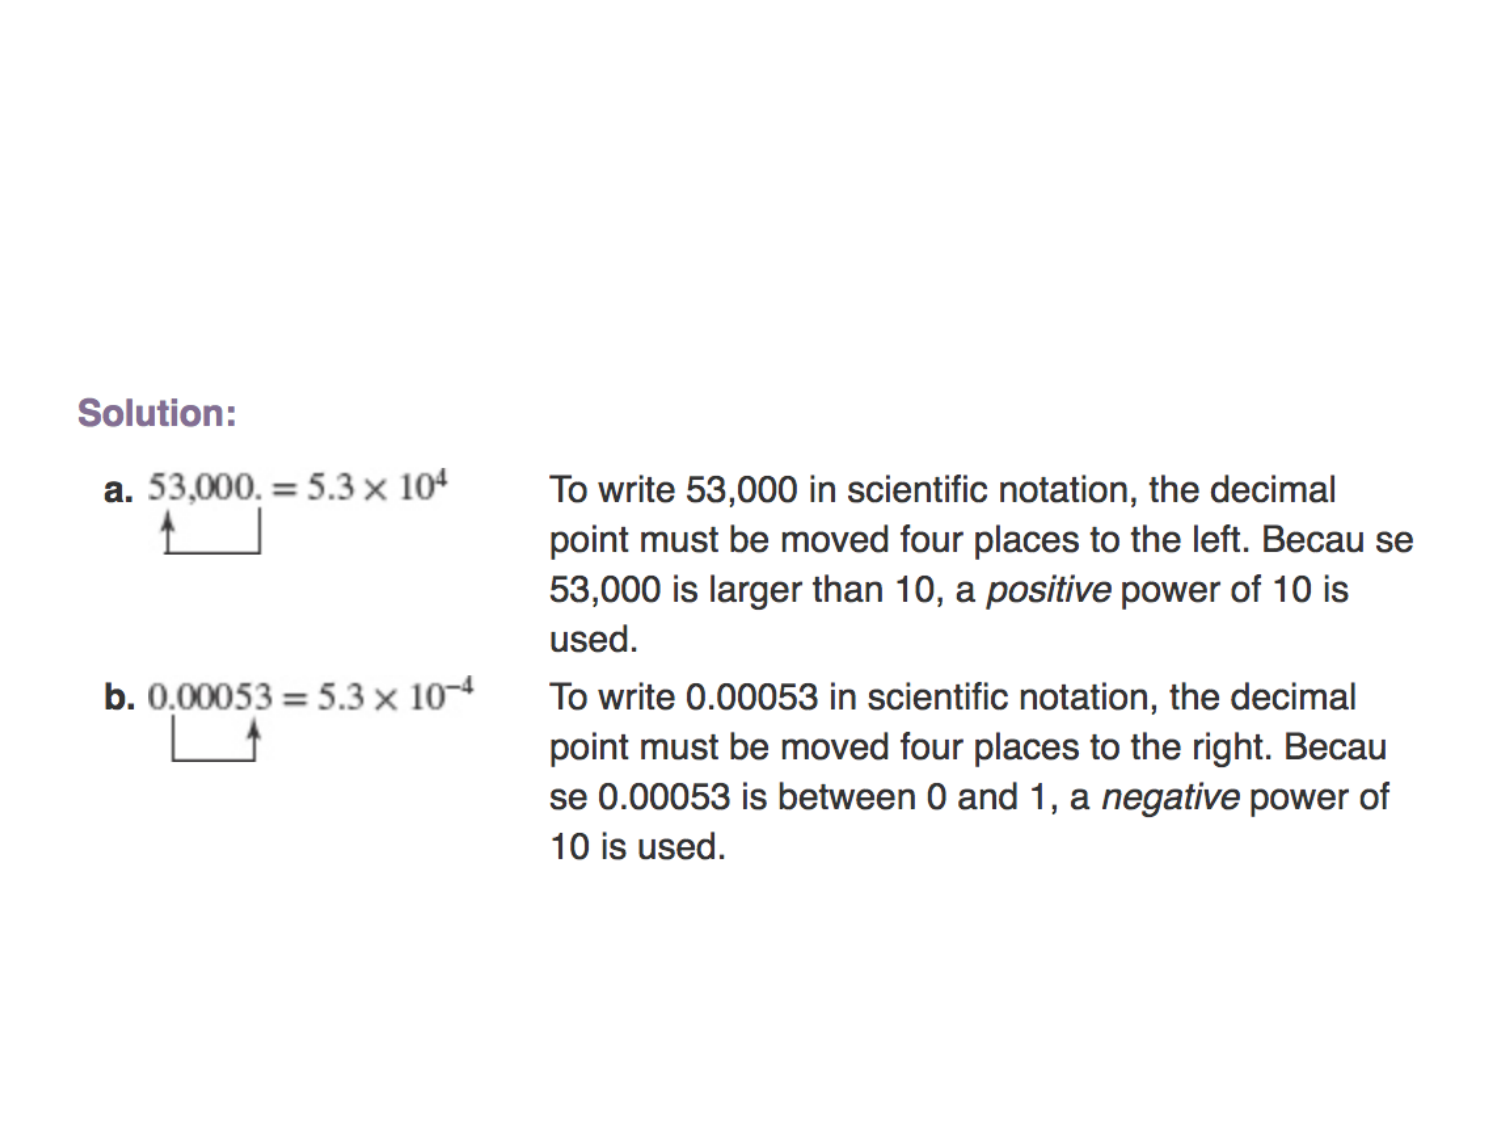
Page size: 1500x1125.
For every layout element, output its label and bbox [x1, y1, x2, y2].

list [74, 262, 1426, 1006]
